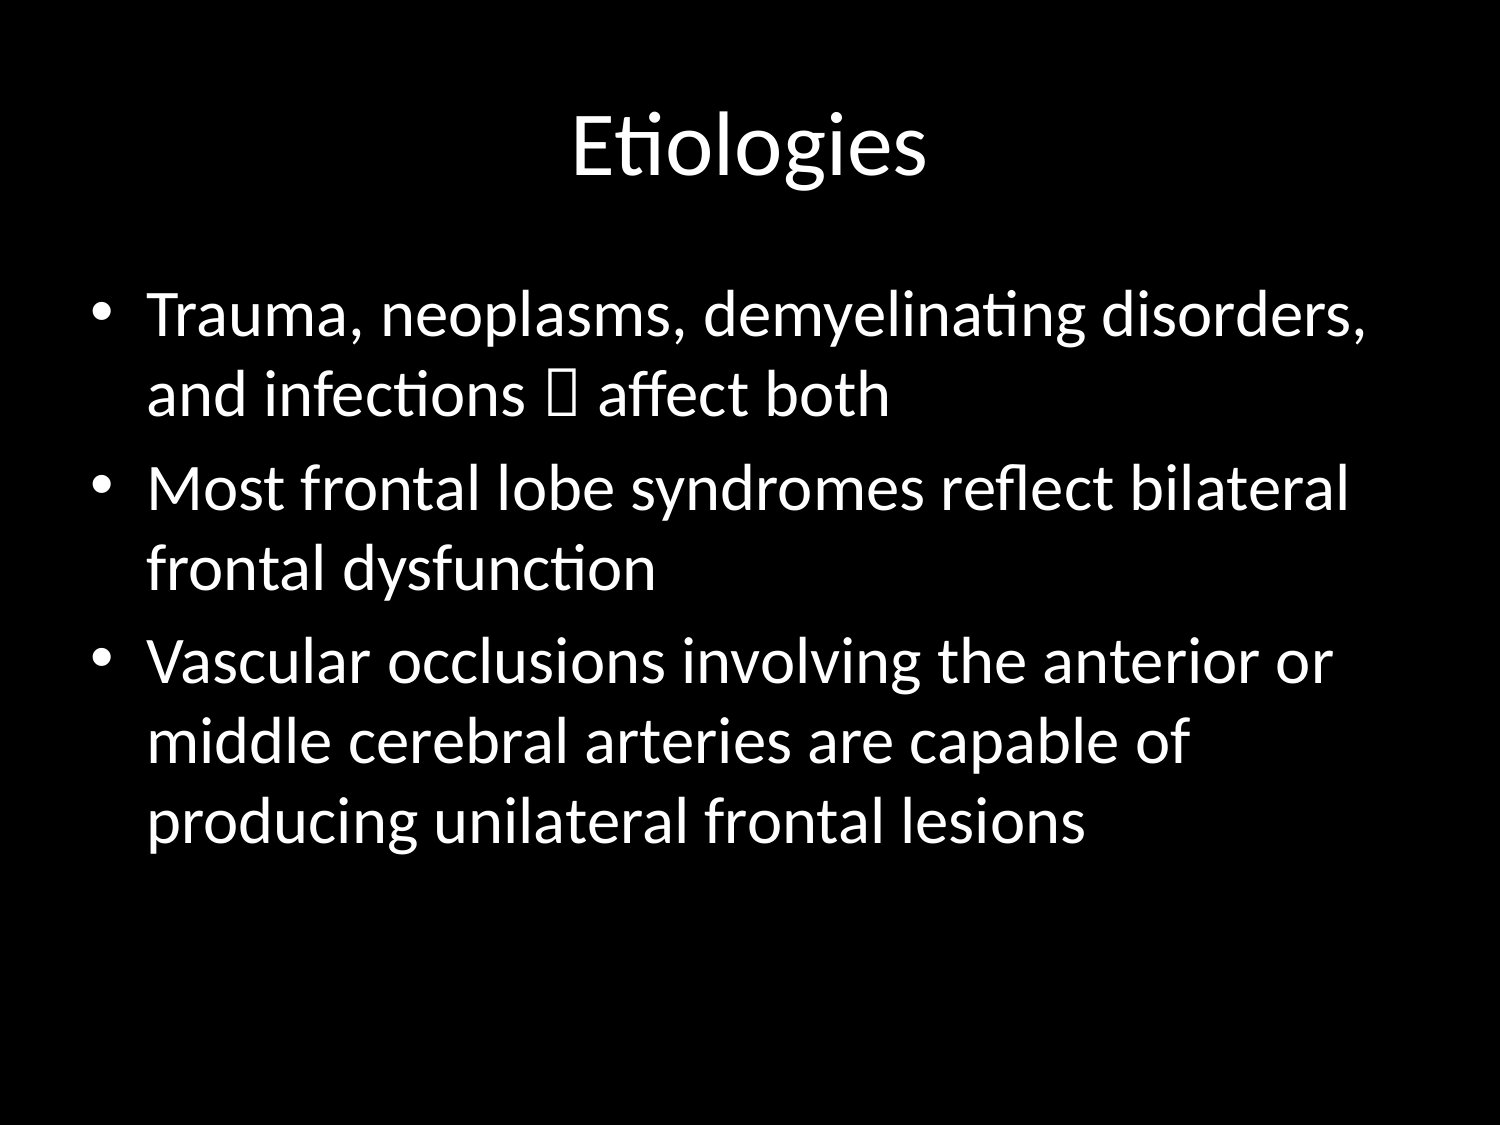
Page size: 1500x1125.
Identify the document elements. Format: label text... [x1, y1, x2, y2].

title Etiologies [75, 45, 1425, 233]
list Trauma, neoplasms, demyelinating disorders, and infections  affect both Most frontal lobe syndromes reflect bilateral frontal dysfunction Vascular occlusions involving the anterior or middle cerebral arteries are capable of producing unilateral frontal lesions [75, 262, 1425, 1005]
